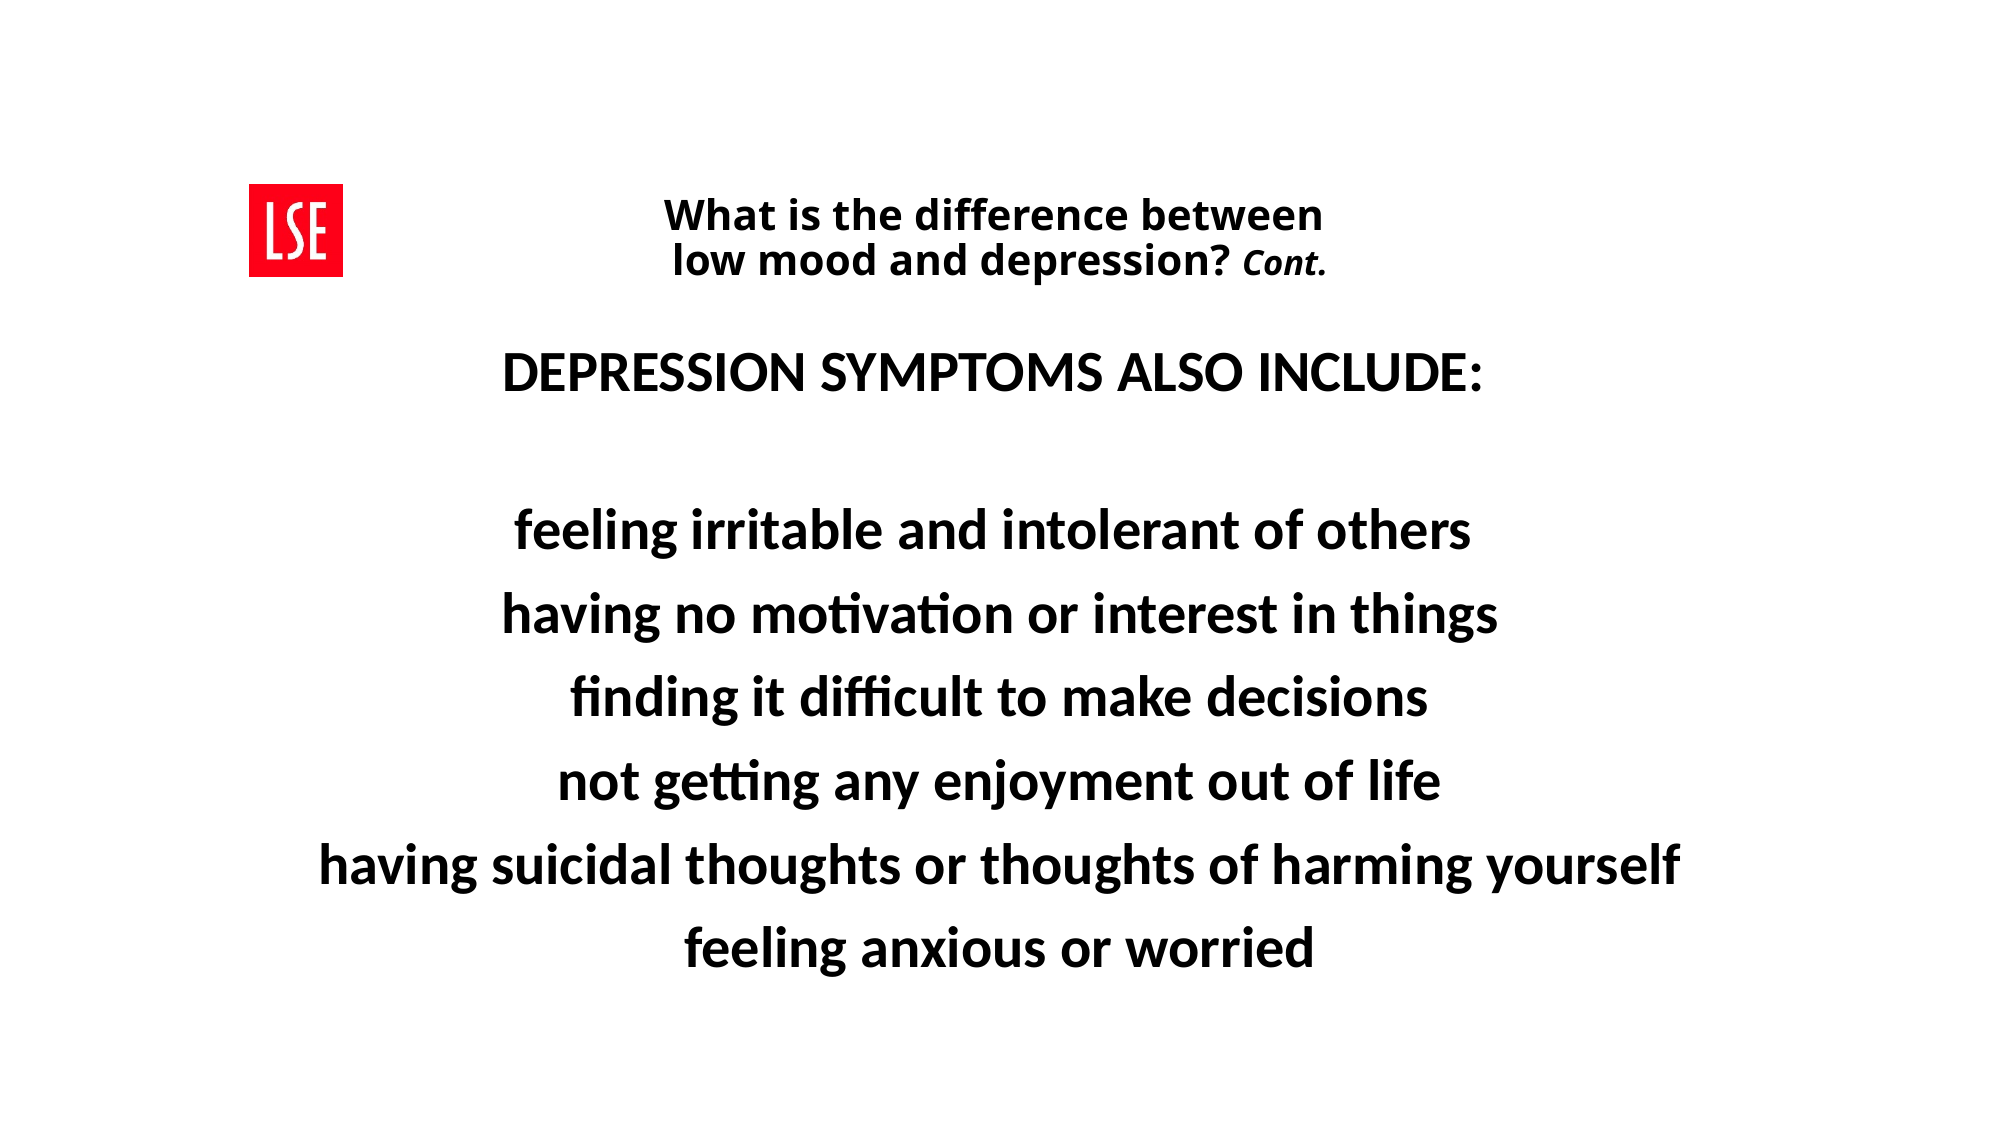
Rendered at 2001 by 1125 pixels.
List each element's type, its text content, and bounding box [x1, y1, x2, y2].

subtitle Depression symptoms also include: feeling irritable and intolerant of others having no motivation or interest in things finding it difficult to make decisions not getting any enjoyment out of life having suicidal thoughts or thoughts of harming yourself feeling anxious or worried [249, 333, 1750, 1026]
picture [249, 184, 343, 277]
title What is the difference between low mood and depression? Cont. [249, 184, 1750, 292]
